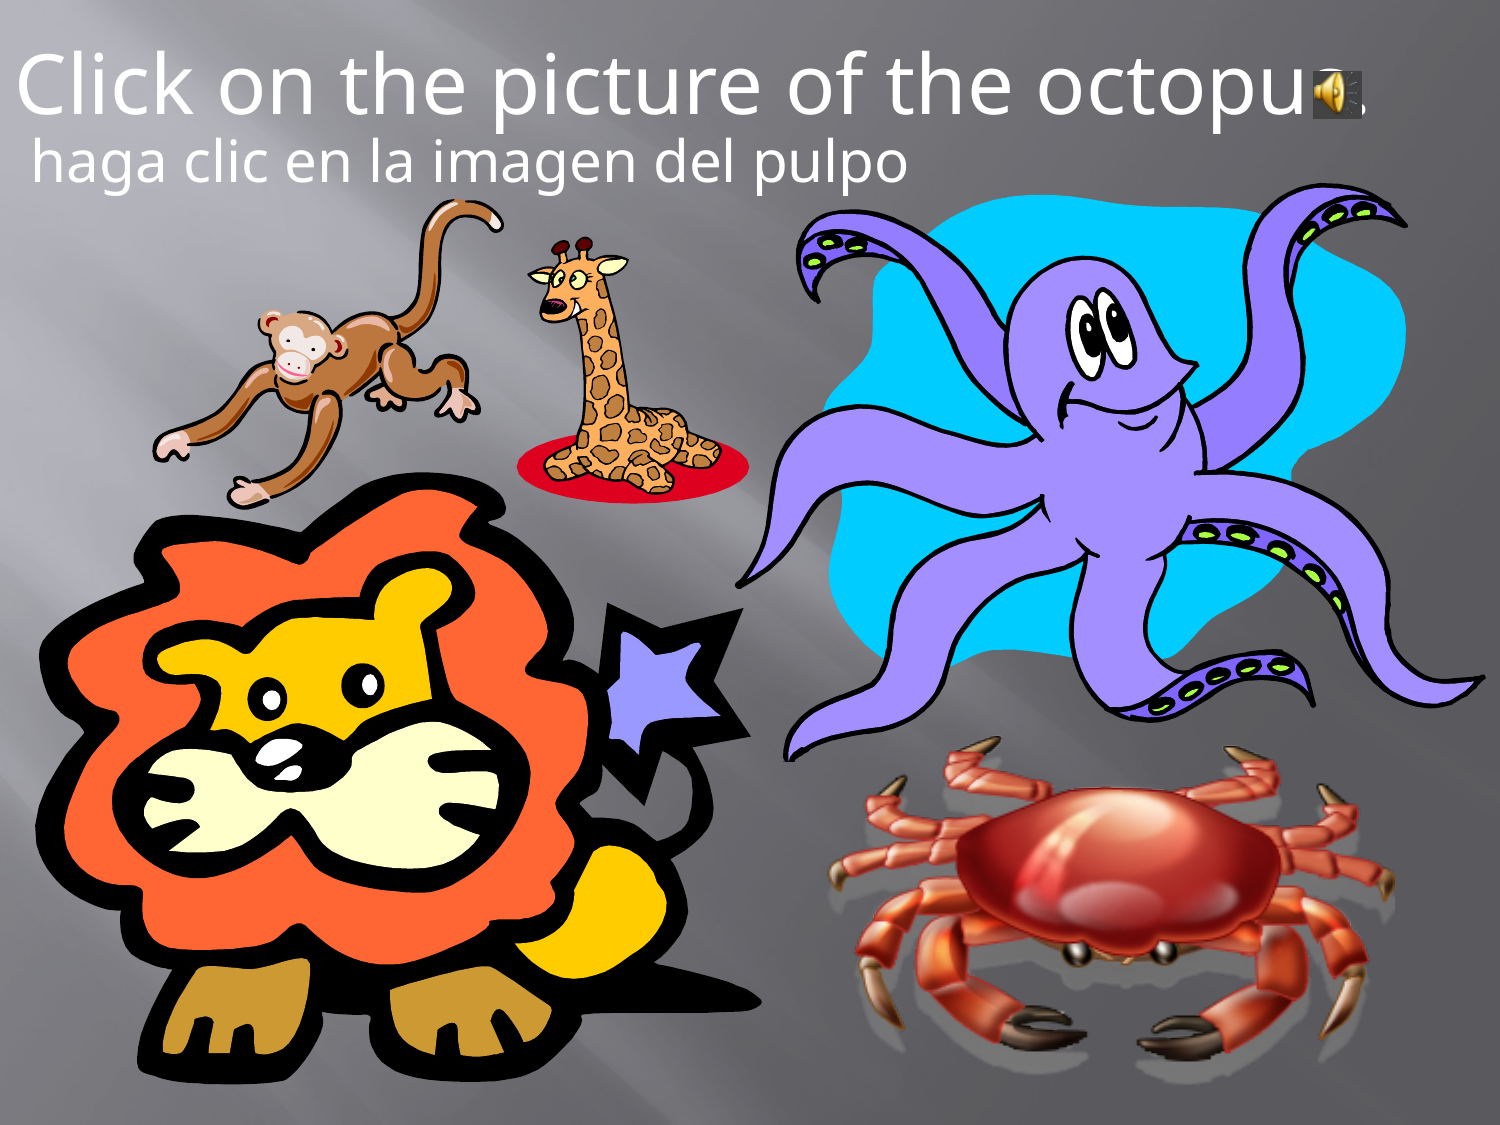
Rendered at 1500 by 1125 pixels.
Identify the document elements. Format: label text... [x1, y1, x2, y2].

text_box Click on the picture of the octopus. [0, 23, 1465, 139]
picture [34, 163, 1500, 1125]
picture [1312, 70, 1363, 121]
text_box haga clic en la imagen del pulpo [16, 117, 925, 202]
